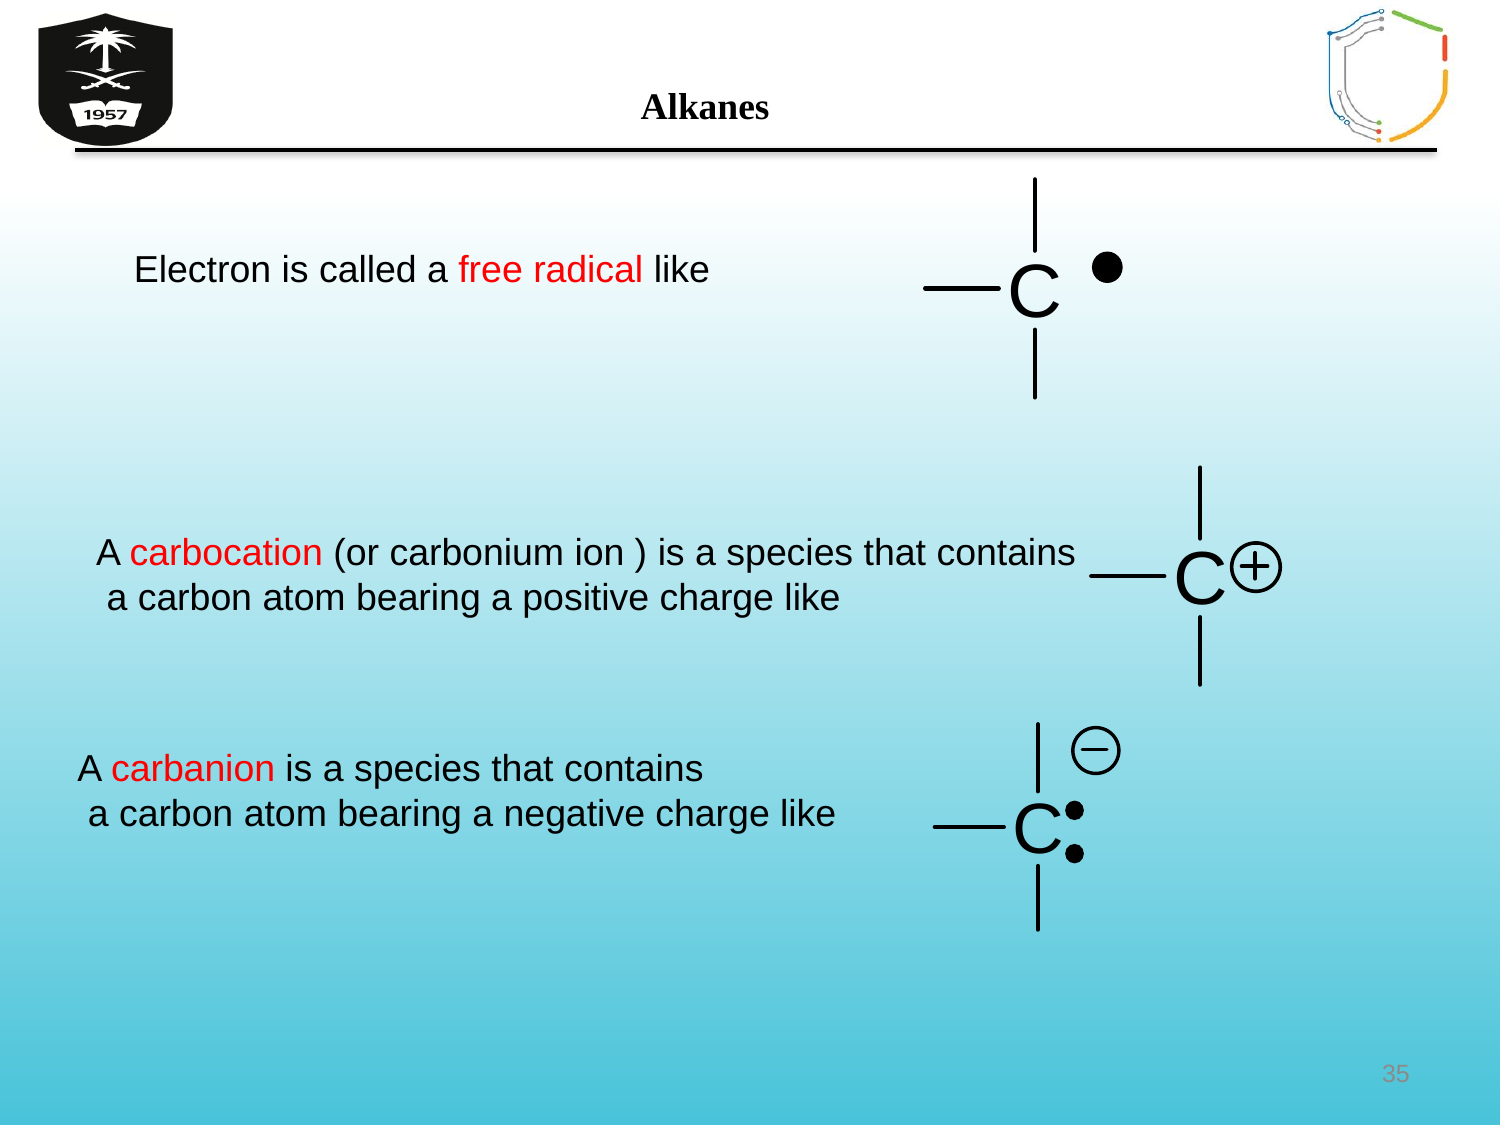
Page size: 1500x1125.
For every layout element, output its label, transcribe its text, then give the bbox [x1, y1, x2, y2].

text_box A carbanion is a species that contains a carbon atom bearing a negative charge like [62, 736, 852, 841]
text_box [1087, 462, 1289, 689]
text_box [931, 719, 1127, 934]
picture [1299, 0, 1476, 165]
text_box Alkanes [625, 74, 785, 135]
text_box Electron is called a free radical like [119, 237, 916, 297]
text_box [921, 174, 1137, 402]
text_box A carbocation (or carbonium ion ) is a species that contains a carbon atom bearing a positive charge like [81, 521, 1082, 626]
picture [37, 12, 176, 151]
slide_number 35 [1074, 1042, 1425, 1103]
